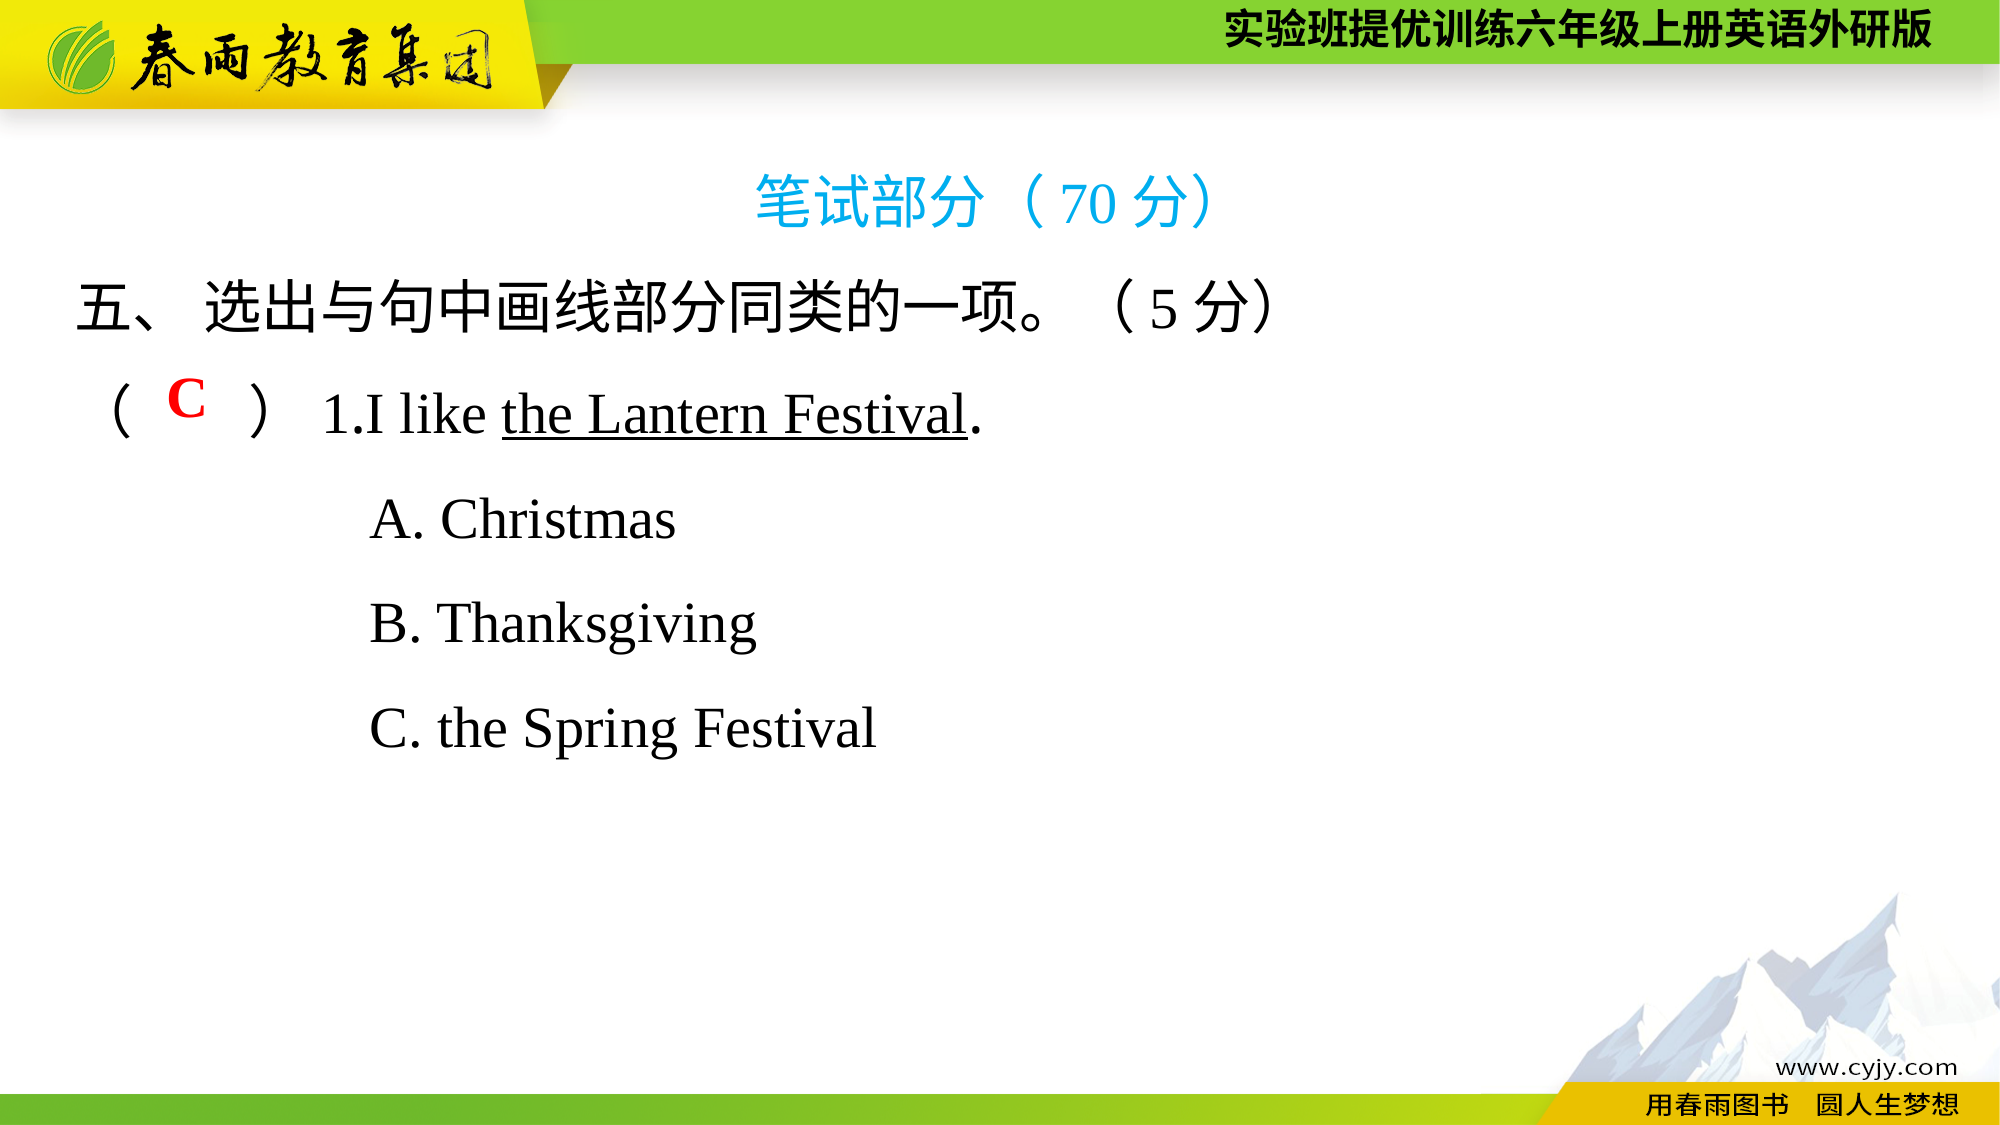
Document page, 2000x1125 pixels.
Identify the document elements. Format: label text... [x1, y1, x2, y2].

text_box C [151, 351, 224, 437]
list 笔试部分（70分） 五、 选出与句中画线部分同类的一项。（5分） （ ）1.I like the Lantern Festival. A. Christmas B. Thanksgiving C. the Spring Festival [59, 122, 1944, 774]
picture [0, 0, 2000, 1125]
